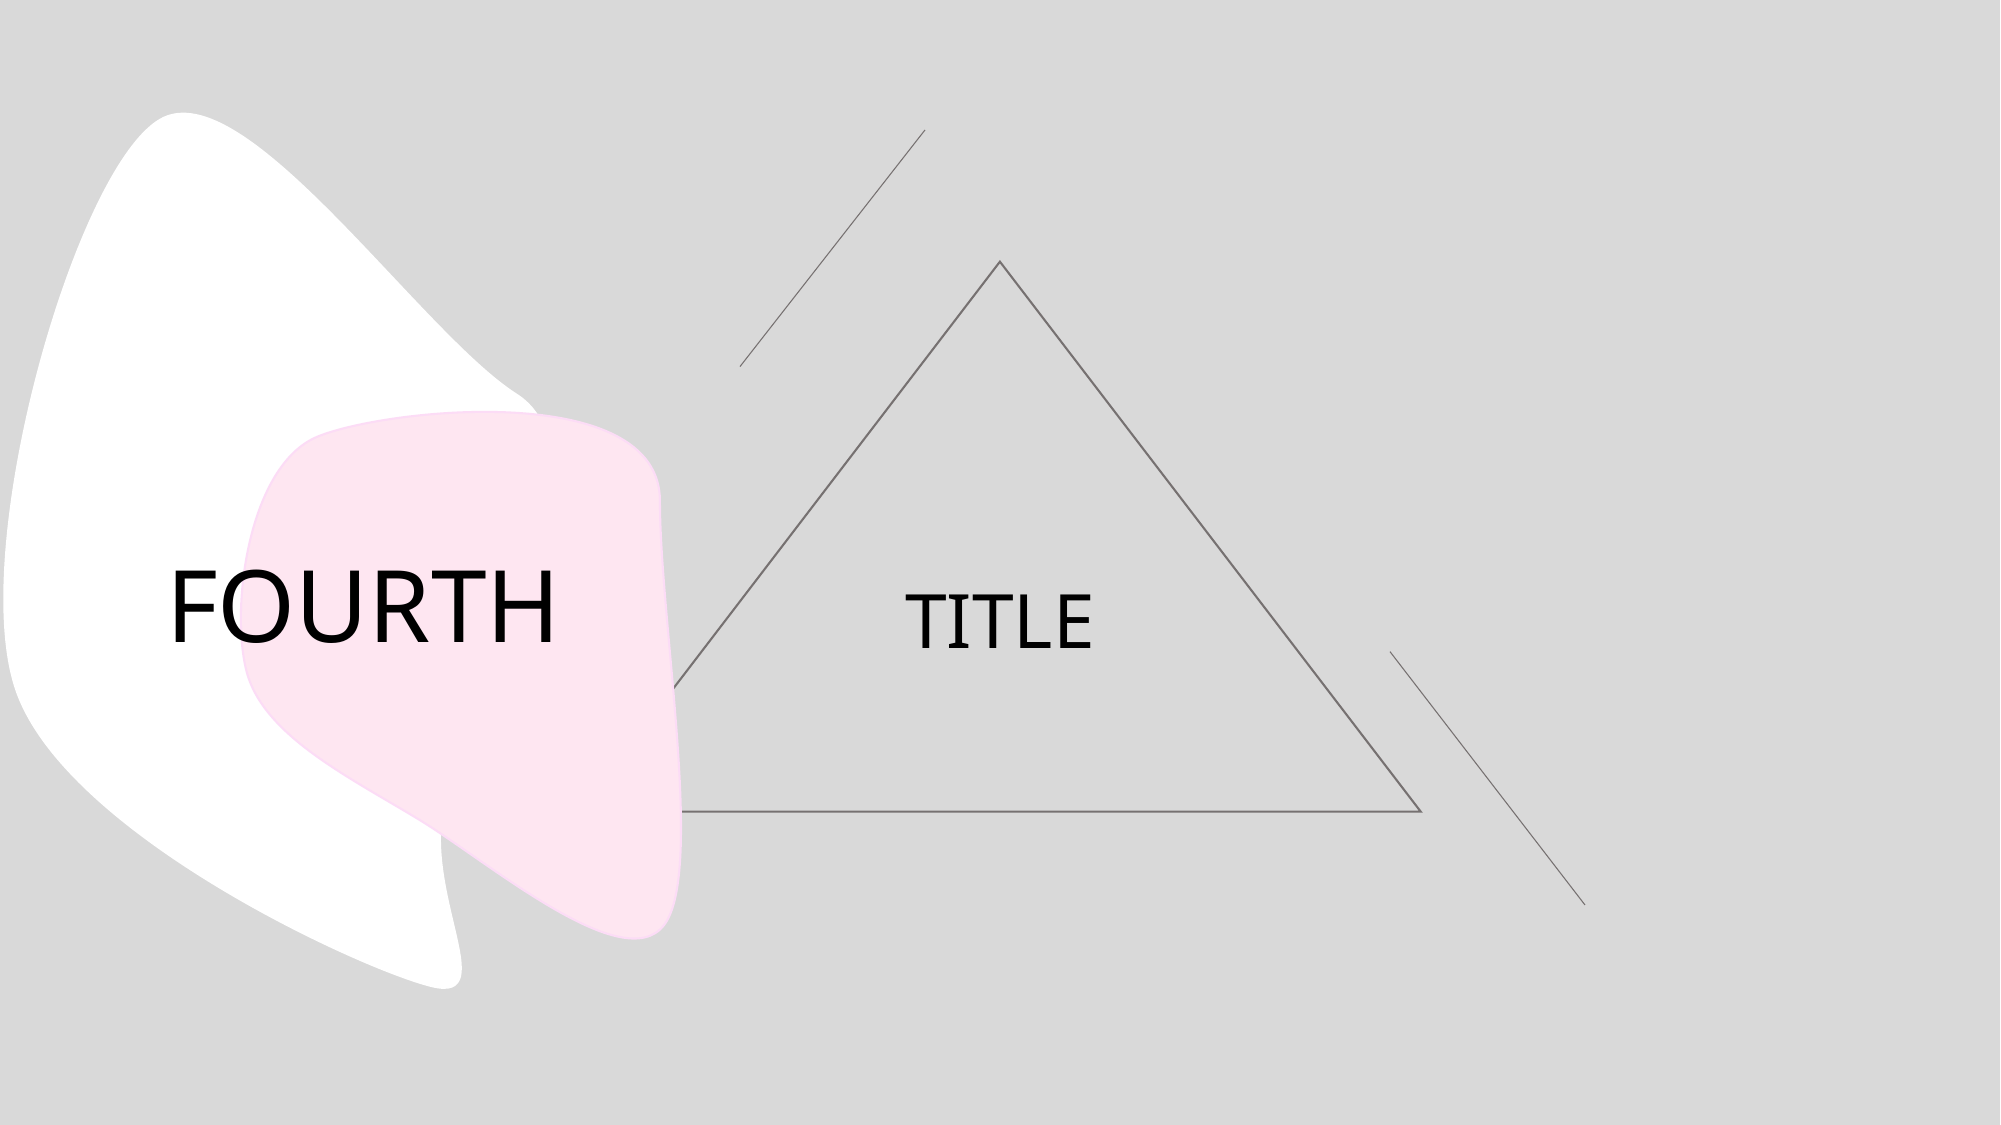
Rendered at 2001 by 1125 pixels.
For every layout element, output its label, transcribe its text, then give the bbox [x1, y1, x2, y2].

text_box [739, 129, 926, 367]
text_box [3, 112, 537, 989]
text_box TITLE [845, 565, 1155, 671]
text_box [1389, 651, 1585, 905]
text_box FOURTH [128, 535, 599, 671]
text_box [674, 259, 1389, 813]
text_box [245, 410, 683, 940]
